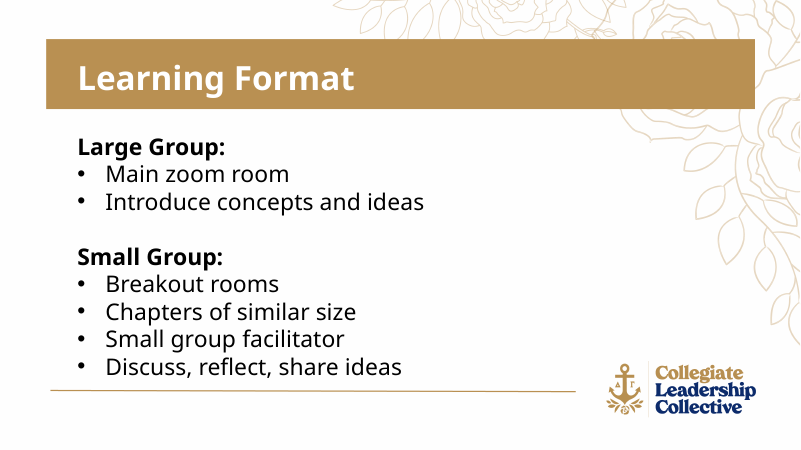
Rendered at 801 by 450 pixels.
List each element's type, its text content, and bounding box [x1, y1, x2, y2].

picture [0, 0, 801, 450]
list Large Group: Main zoom room Introduce concepts and ideas Small Group: Breakout rooms Chapters of similar size Small group facilitator Discuss, reflect, share ideas [62, 125, 738, 350]
list Learning Format [62, 50, 738, 100]
